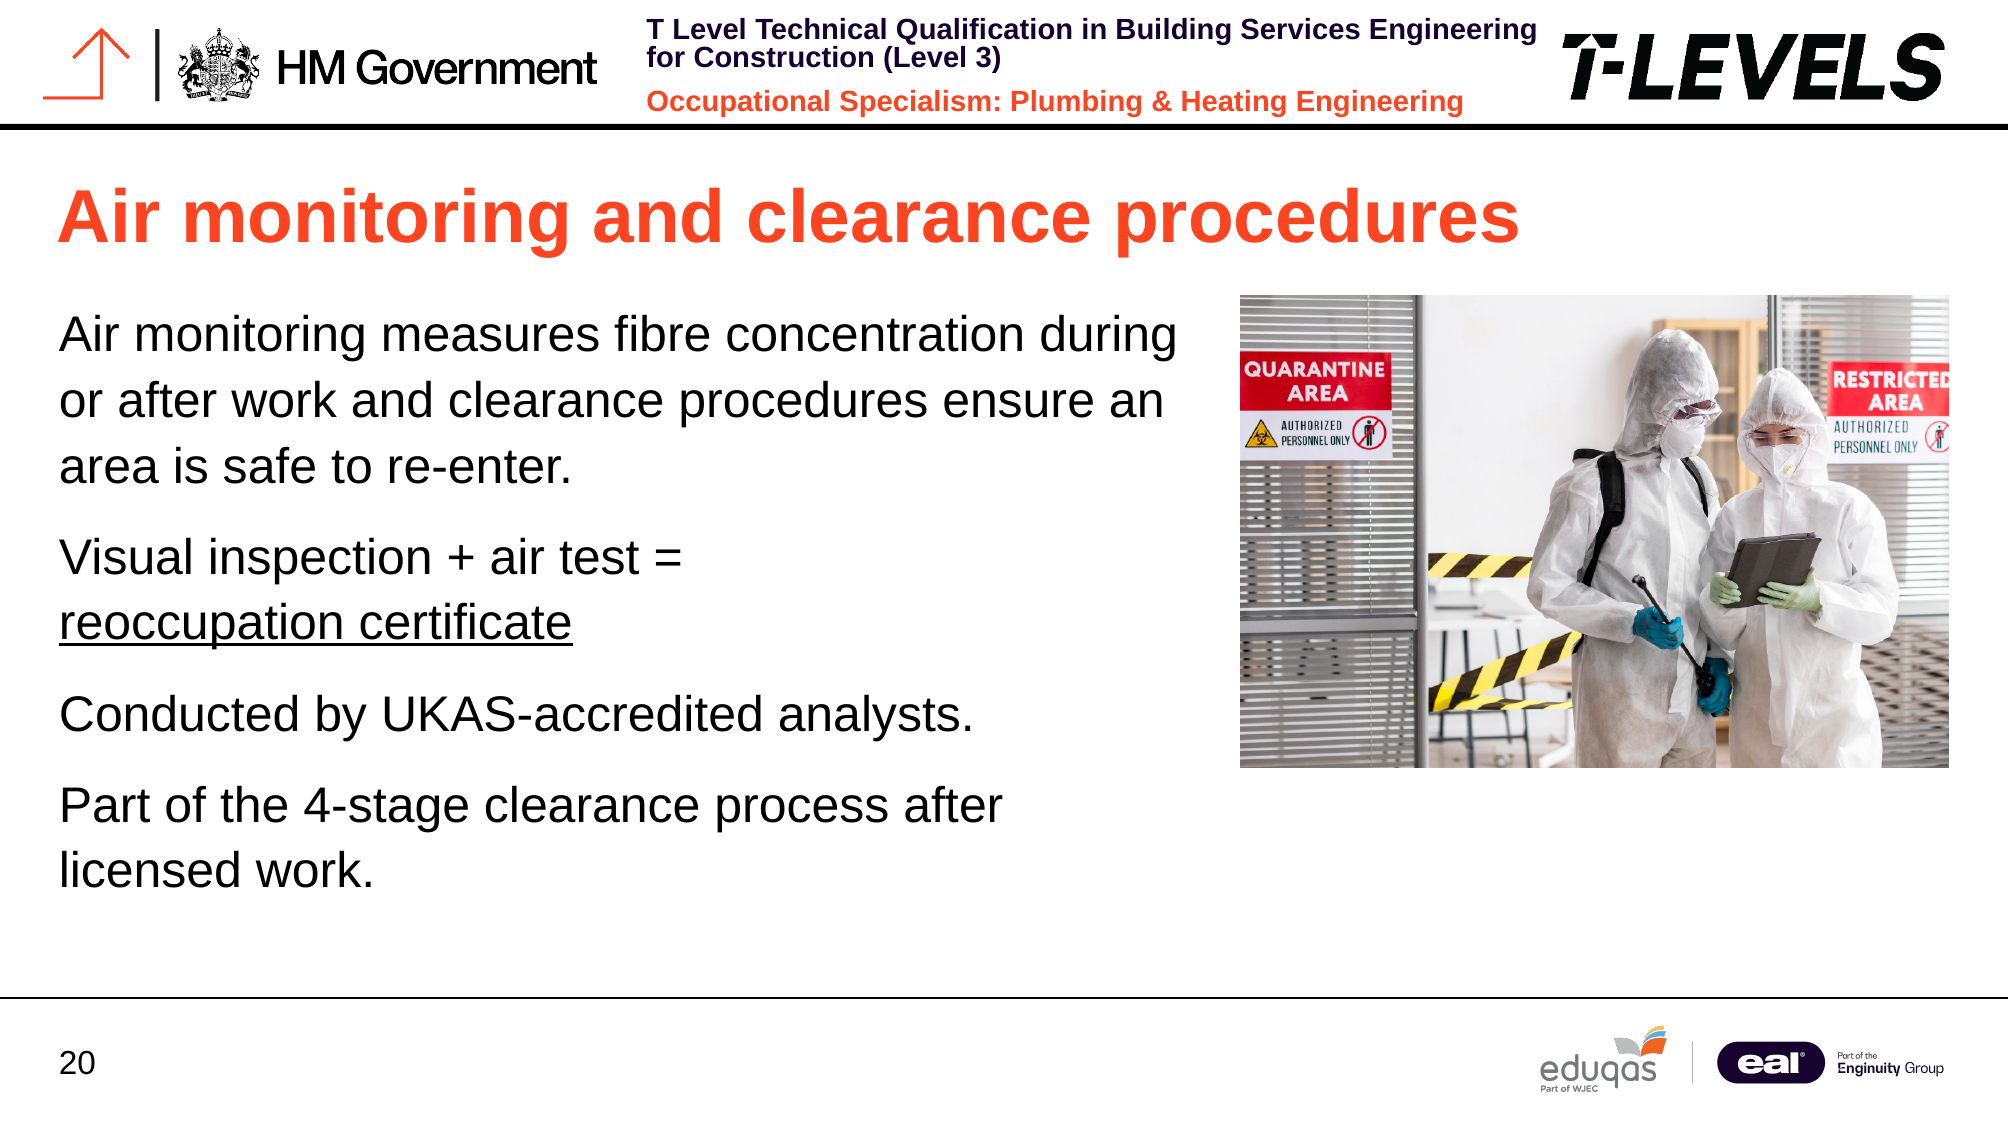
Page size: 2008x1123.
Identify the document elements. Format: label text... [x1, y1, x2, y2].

picture [1535, 1021, 1949, 1097]
picture [38, 27, 136, 100]
list Air monitoring measures fibre concentration during or after work and clearance procedures ensure an area is safe to re-enter. Visual inspection + air test = reoccupation certificate Conducted by UKAS-accredited analysts. Part of the 4-stage clearance process after licensed work. [59, 295, 1194, 936]
picture [155, 28, 597, 102]
picture [1239, 294, 1949, 769]
title Air monitoring and clearance procedures [41, 111, 1949, 314]
picture [1543, 25, 1964, 108]
